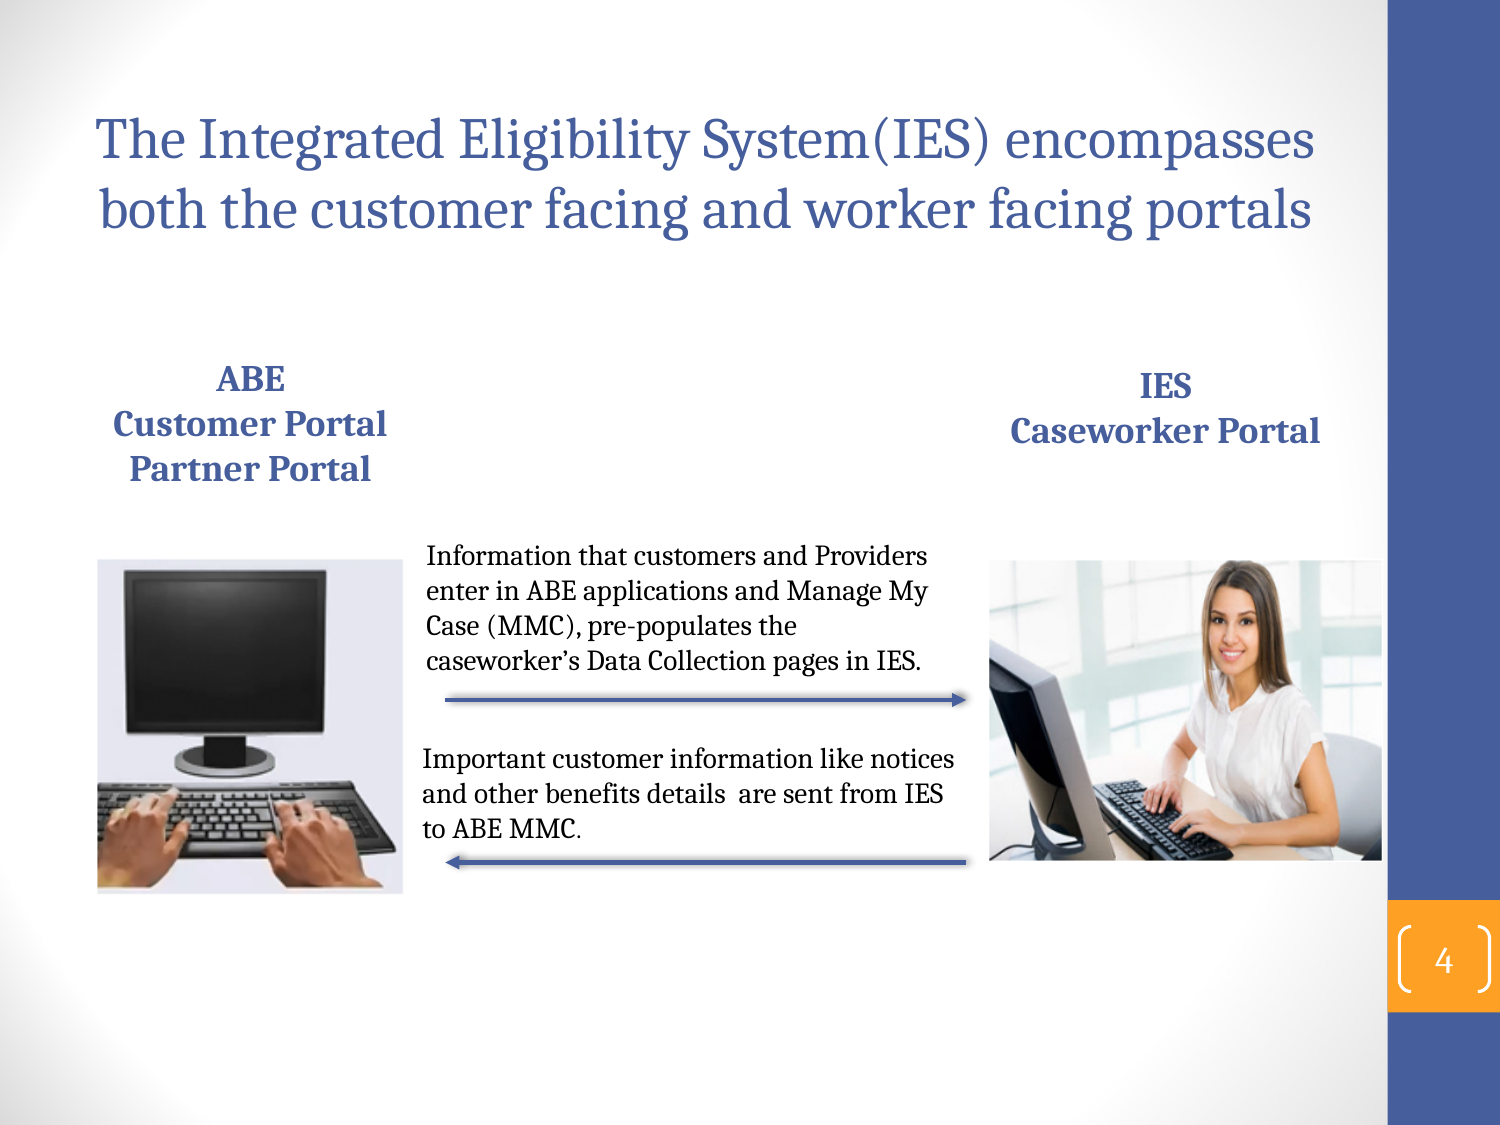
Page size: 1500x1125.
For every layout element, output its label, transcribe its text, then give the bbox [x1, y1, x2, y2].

text_box Information that customers and Providers enter in ABE applications and Manage My Case (MMC), pre-populates the caseworker’s Data Collection pages in IES. [411, 529, 967, 684]
slide_number 4 [1397, 924, 1492, 994]
text_box IES Caseworker Portal [987, 353, 1345, 459]
text_box ABE Customer Portal Partner Portal [40, 346, 462, 497]
text_box The Integrated Eligibility System(IES) encompasses both the customer facing and worker facing portals [28, 92, 1383, 248]
picture [0, 0, 1387, 1125]
text_box Important customer information like notices and other benefits details are sent from IES to ABE MMC. [416, 732, 984, 852]
